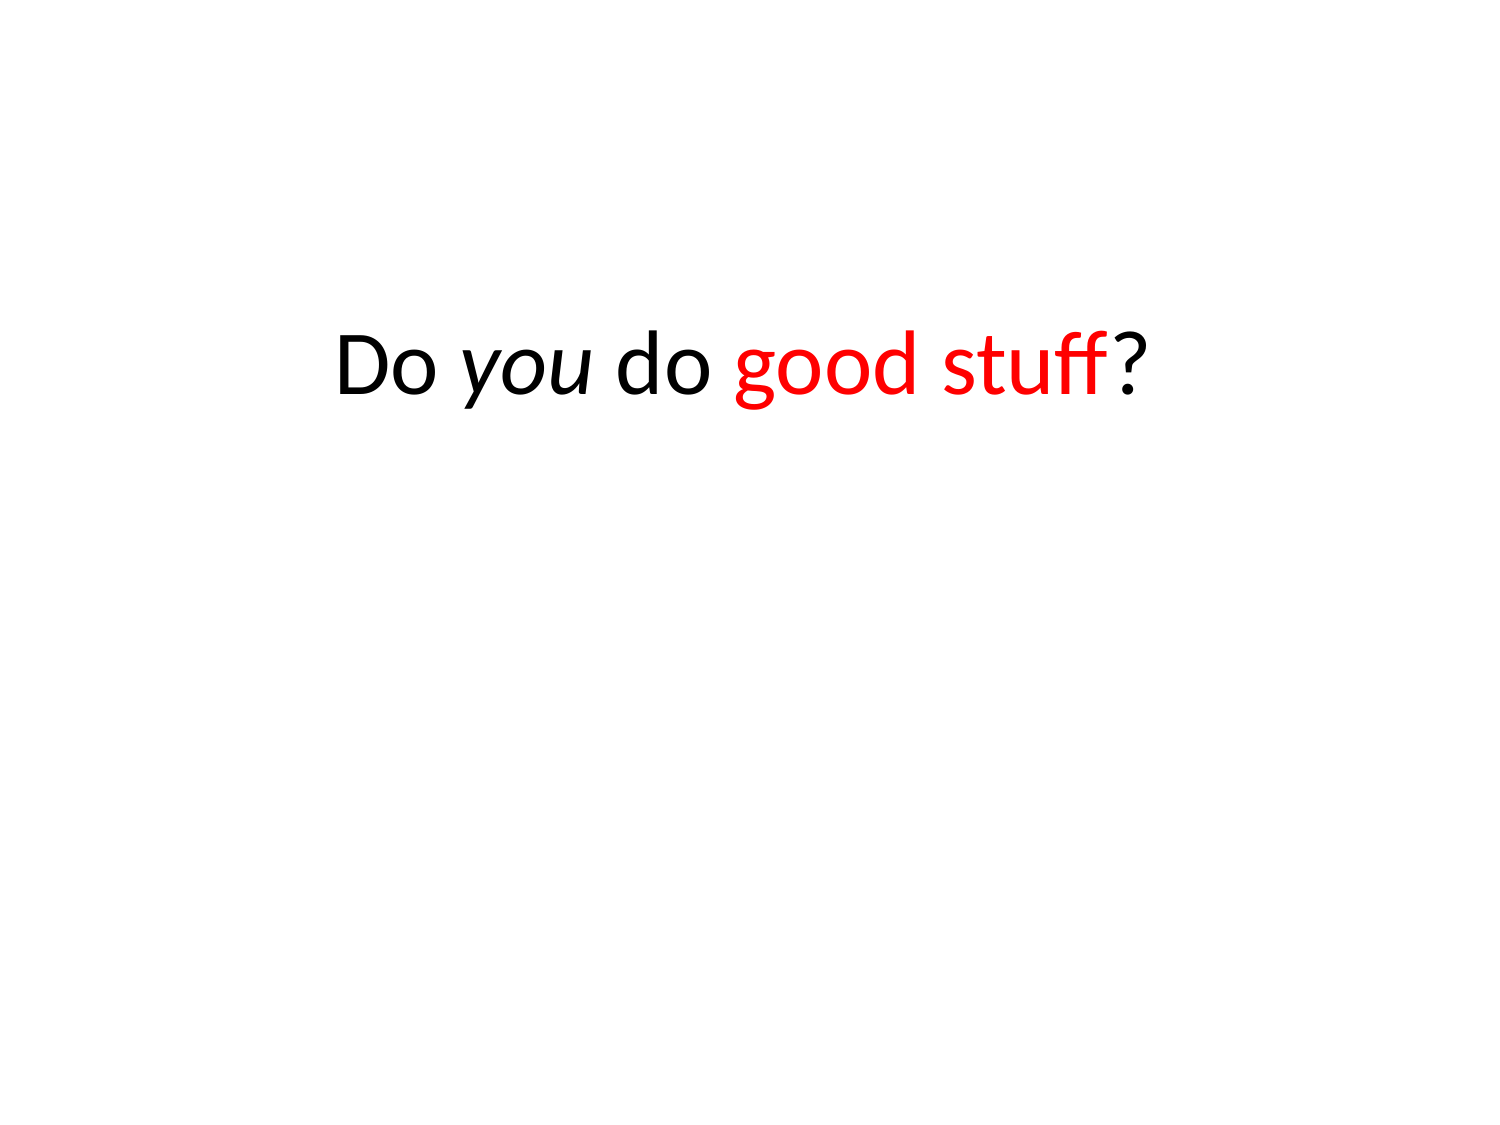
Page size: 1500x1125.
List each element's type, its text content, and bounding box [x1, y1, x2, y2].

title Do you do good stuff? [105, 128, 1381, 587]
